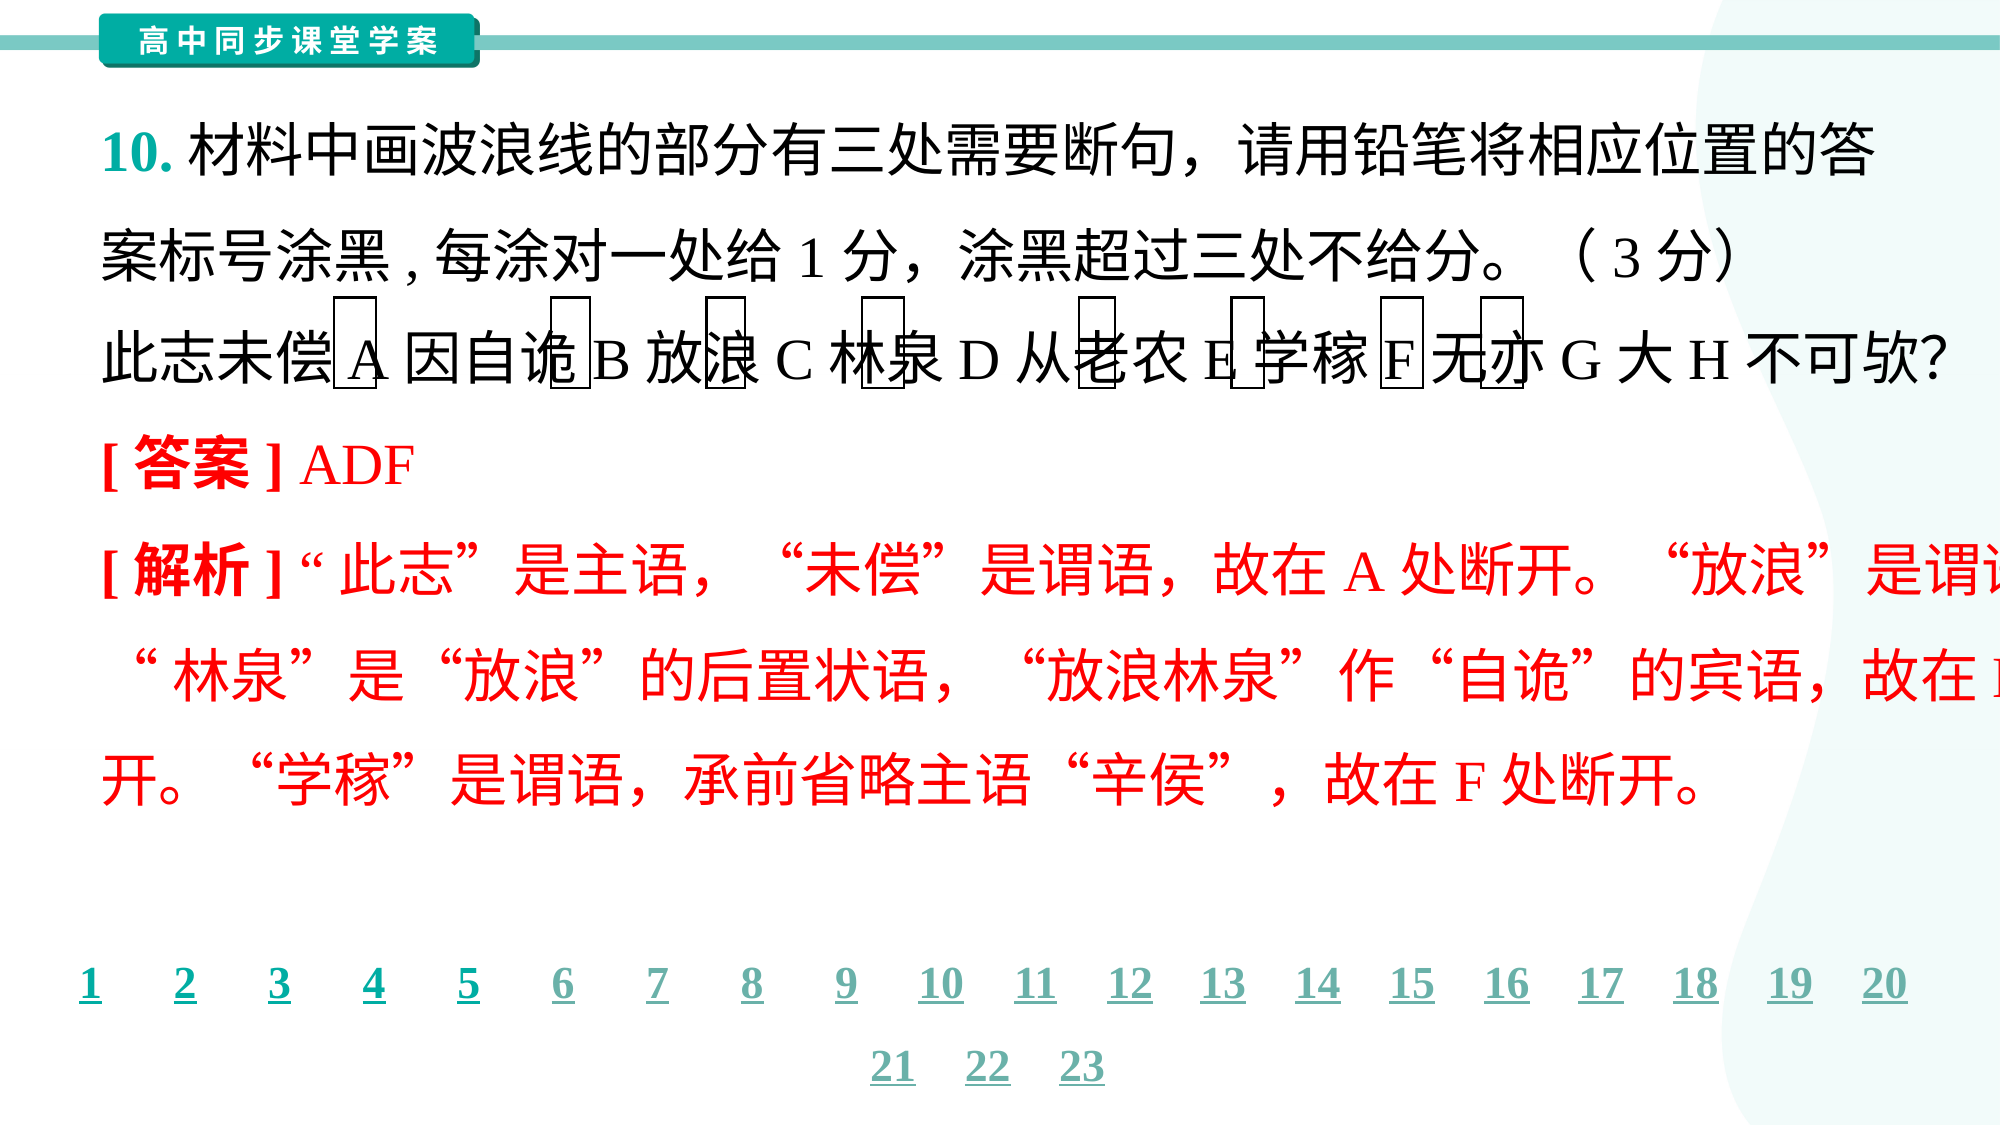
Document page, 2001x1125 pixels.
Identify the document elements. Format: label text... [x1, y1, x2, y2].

picture [0, 0, 2000, 1125]
text_box [1078, 296, 1116, 389]
text_box [550, 296, 591, 389]
text_box [答案] ADF [100, 392, 1899, 485]
text_box [1230, 296, 1265, 389]
text_box [1380, 296, 1424, 389]
text_box [861, 296, 905, 389]
text_box [解析] “此志”是主语，“未偿”是谓语，故在A处断开。“放浪”是谓语， “林泉”是“放浪”的后置状语，“放浪林泉”作“自诡”的宾语，故在D处断 开。“学稼”是谓语，承前省略主语“辛侯”，故在F处断开。 [100, 496, 1899, 803]
text_box 10.材料中画波浪线的部分有三处需要断句，请用铅笔将相应位置的答 案标号涂黑,每涂对一处给1分，涂黑超过三处不给分。（3分） 此志未偿A因自诡B放浪C林泉D从老农E学稼F无亦G大H不可欤？ [100, 76, 1899, 380]
text_box [705, 296, 746, 389]
text_box [333, 296, 377, 389]
text_box [1480, 296, 1524, 389]
